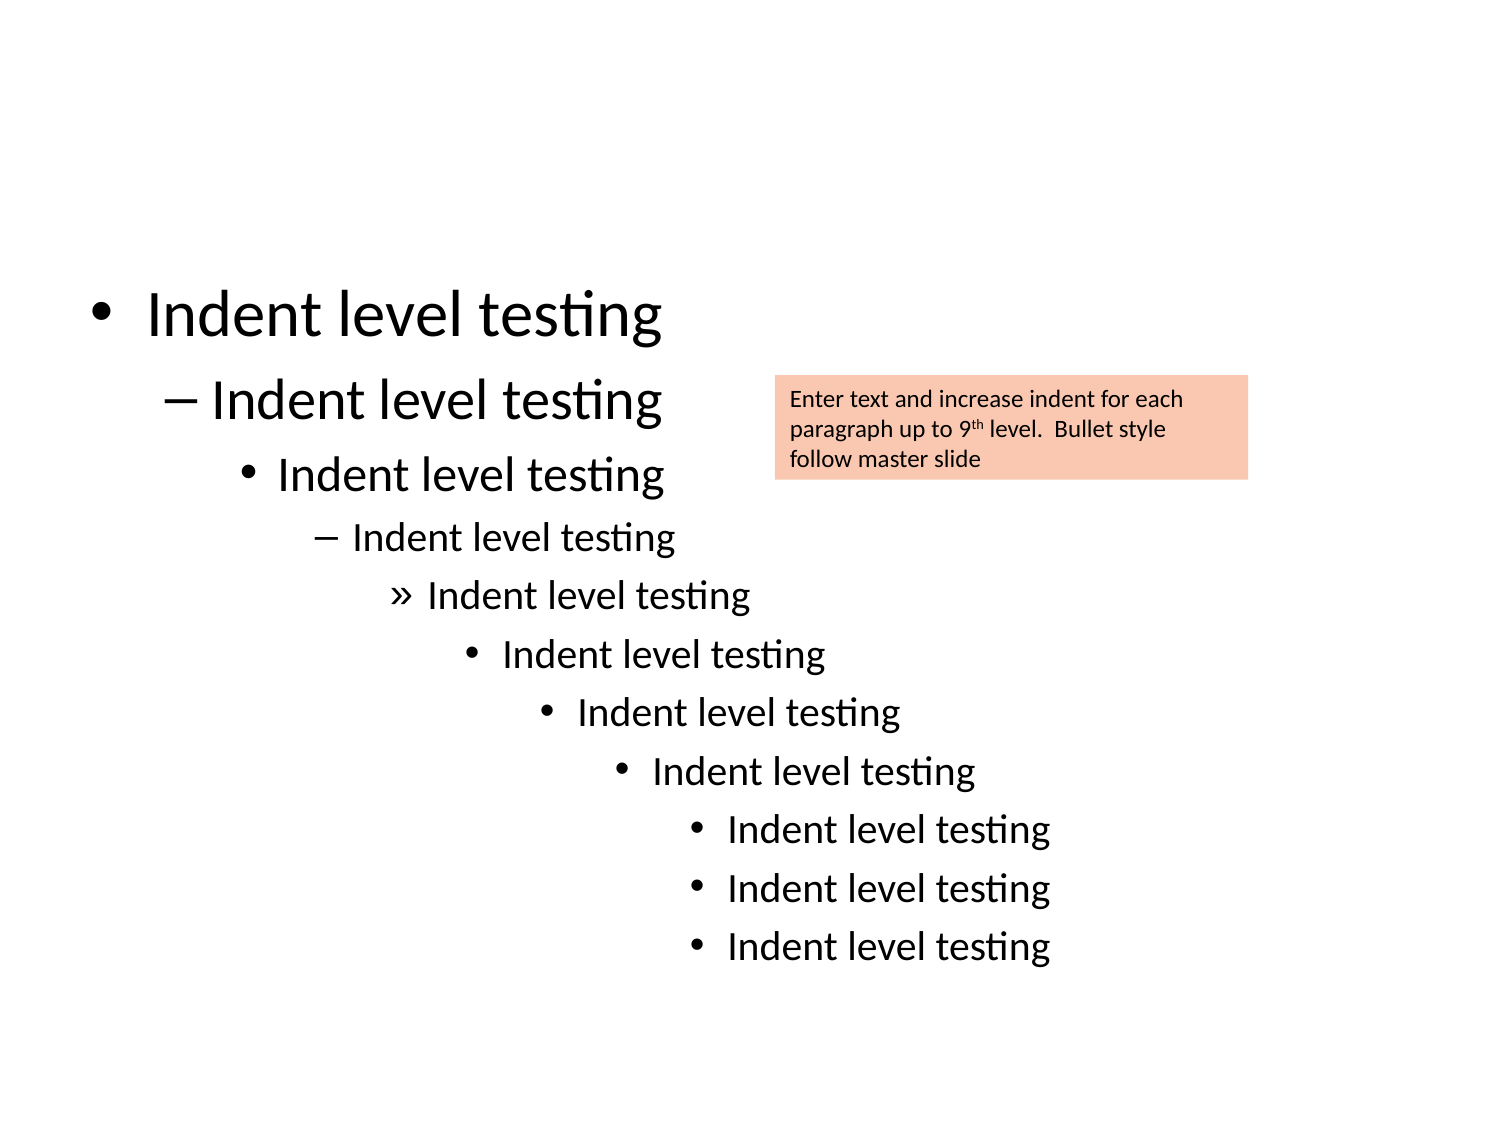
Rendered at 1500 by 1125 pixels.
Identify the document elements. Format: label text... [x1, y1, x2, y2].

list Indent level testing Indent level testing Indent level testing Indent level testing Indent level testing Indent level testing Indent level testing Indent level testing Indent level testing Indent level testing Indent level testing [75, 262, 1425, 1005]
text_box Enter text and increase indent for each paragraph up to 9th level. Bullet style follow master slide [774, 375, 1249, 480]
